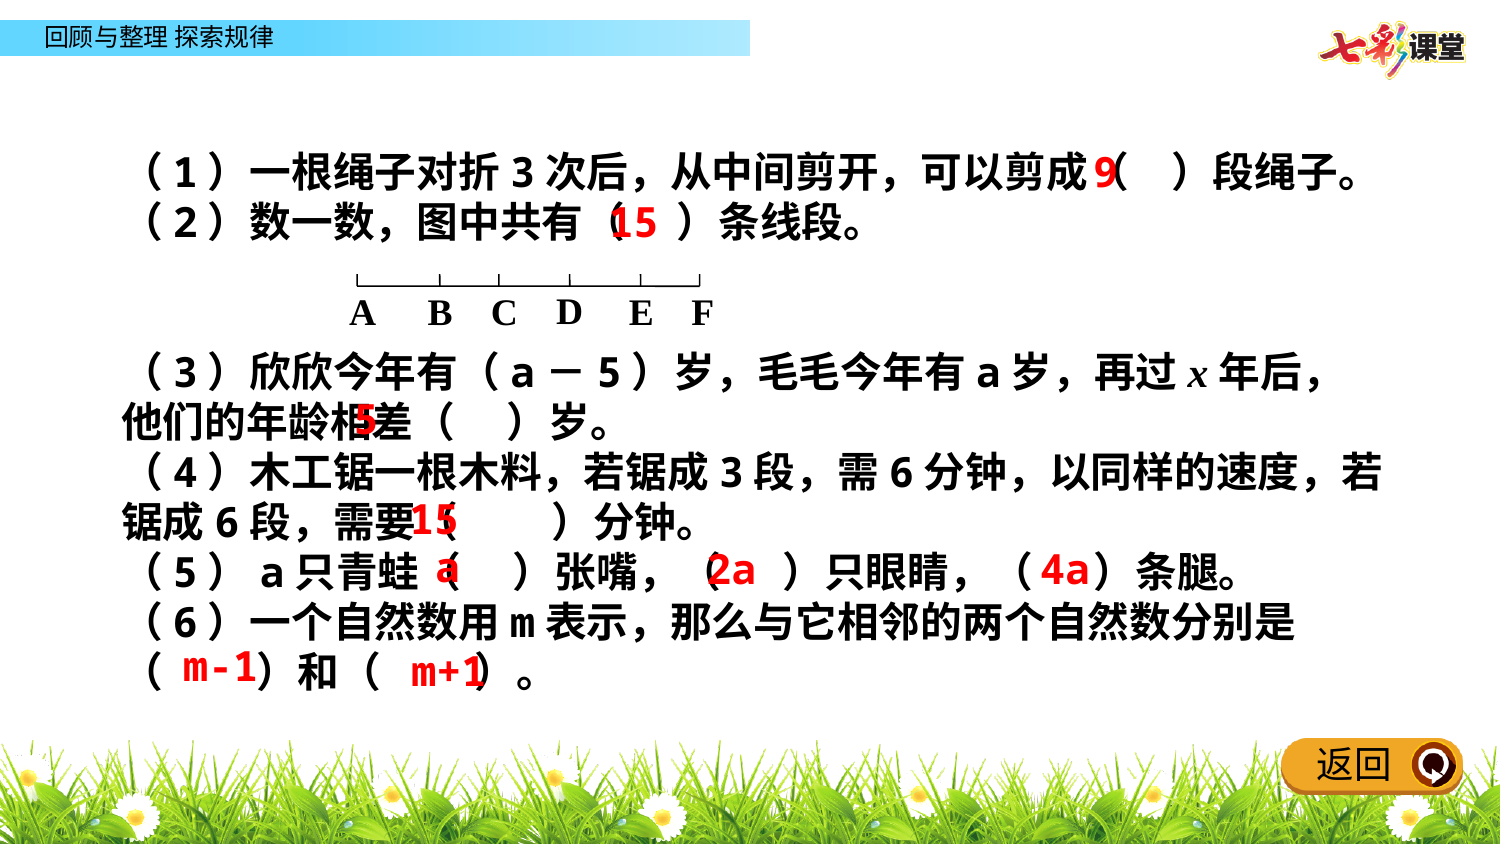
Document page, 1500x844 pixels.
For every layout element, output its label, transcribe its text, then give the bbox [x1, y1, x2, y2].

text_box （1）一根绳子对折3次后，从中间剪开，可以剪成（ ）段绳子。 （2）数一数，图中共有（ ）条线段。 （3）欣欣今年有（a－5）岁，毛毛今年有a岁，再过x年后，他们的年龄相差（ ）岁。 （4）木工锯一根木料，若锯成3段，需6分钟，以同样的速度，若锯成6段，需要（ ）分钟。 （5）a只青蛙（ ）张嘴，（ ）只眼睛，（ ）条腿。 （6）一个自然数用m表示，那么与它相邻的两个自然数分别是 （ ）和（ ）。 [106, 138, 1400, 704]
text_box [333, 273, 737, 342]
text_box 15 [394, 485, 501, 550]
text_box a [420, 533, 527, 598]
text_box 5 [338, 385, 410, 451]
picture [0, 740, 1500, 844]
text_box m-1 [168, 632, 299, 698]
picture [1316, 20, 1468, 80]
text_box 9 [1078, 138, 1150, 204]
text_box 15 [568, 188, 687, 253]
text_box 2a [691, 535, 798, 601]
text_box m+1 [396, 637, 527, 702]
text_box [1281, 733, 1464, 795]
text_box 4a [1025, 535, 1132, 601]
